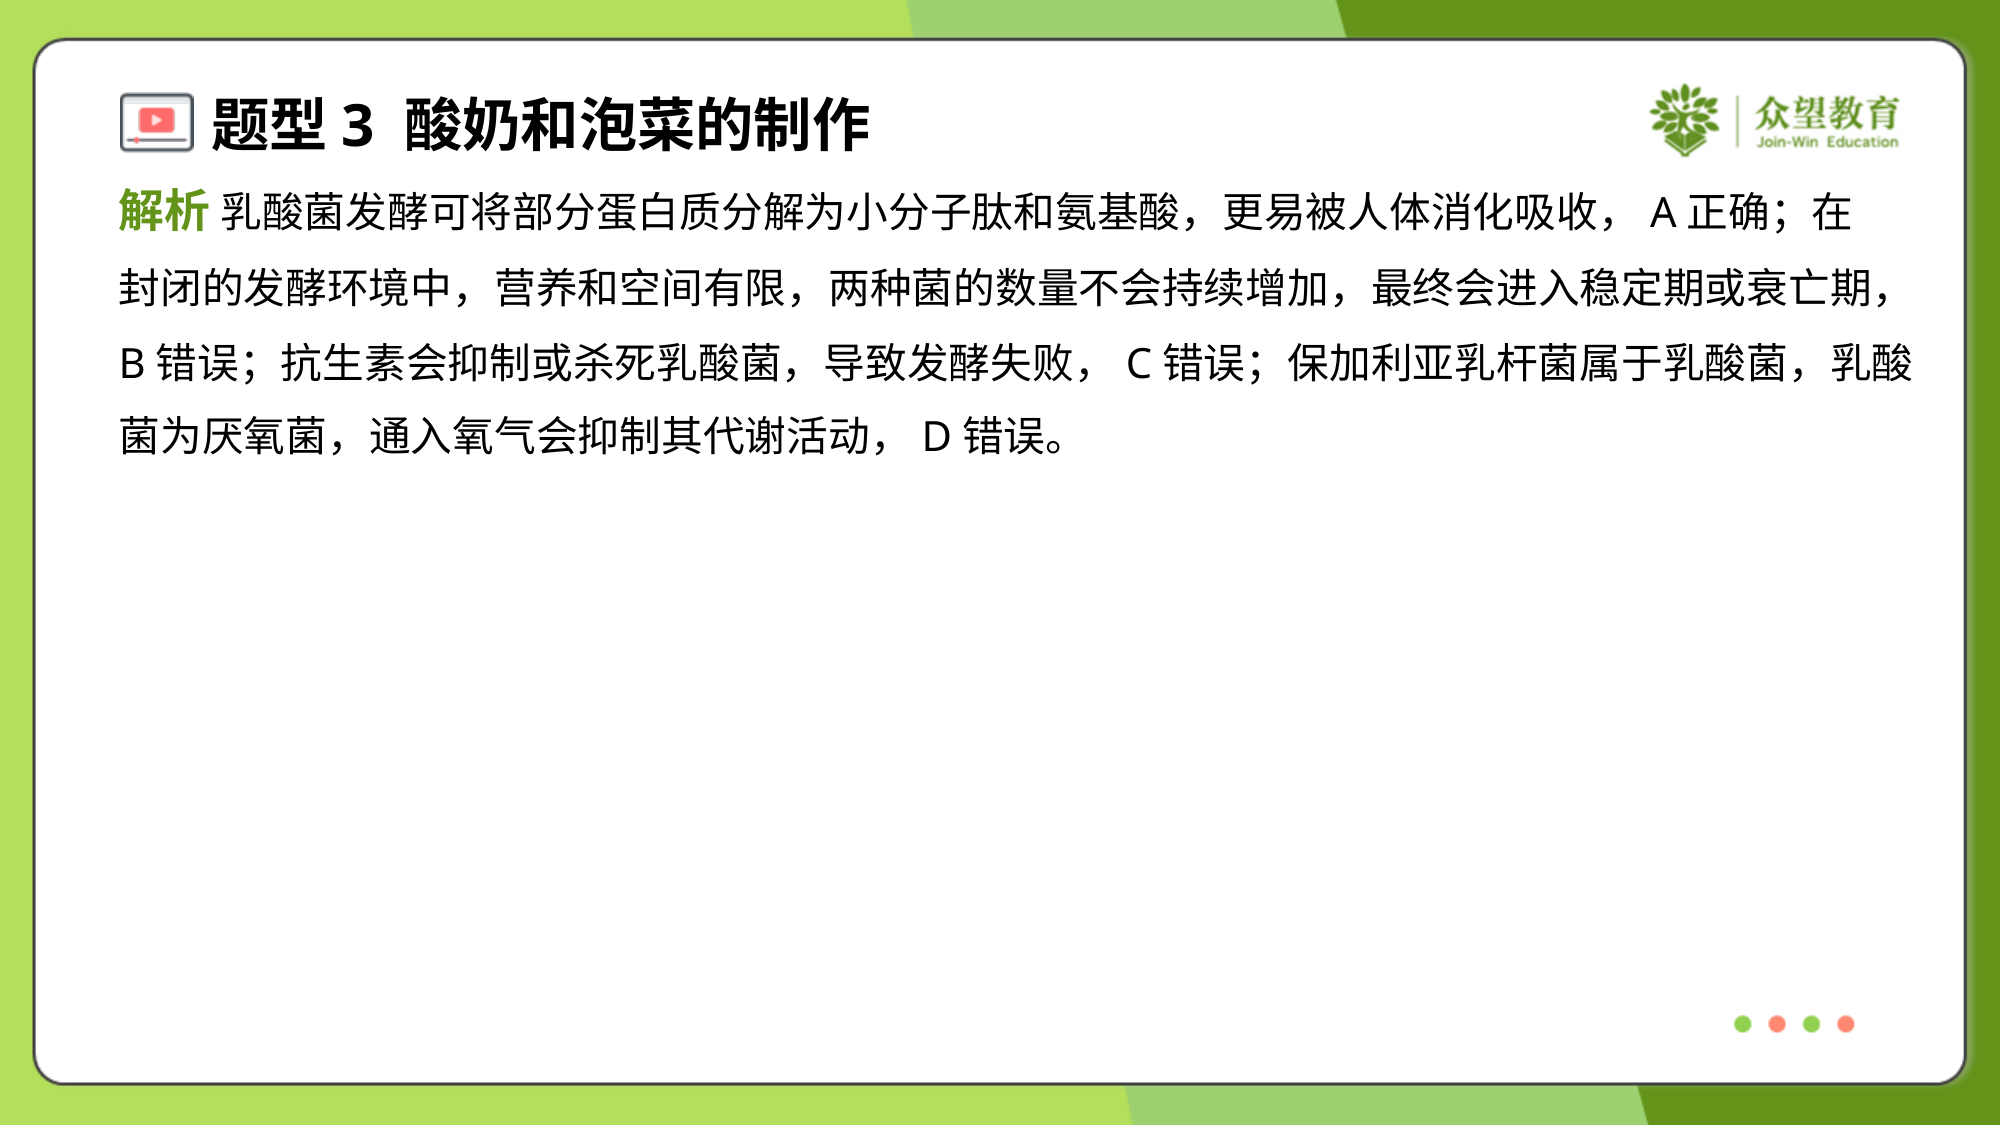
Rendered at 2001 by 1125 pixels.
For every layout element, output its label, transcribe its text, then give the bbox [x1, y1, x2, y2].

text_box 解析 乳酸菌发酵可将部分蛋白质分解为小分子肽和氨基酸，更易被人体消化吸收，A正确；在 封闭的发酵环境中，营养和空间有限，两种菌的数量不会持续增加，最终会进入稳定期或衰亡期， B错误；抗生素会抑制或杀死乳酸菌，导致发酵失败，C错误；保加利亚乳杆菌属于乳酸菌，乳酸 菌为厌氧菌，通入氧气会抑制其代谢活动，D错误。 [118, 159, 1883, 452]
picture [0, 0, 2000, 1125]
